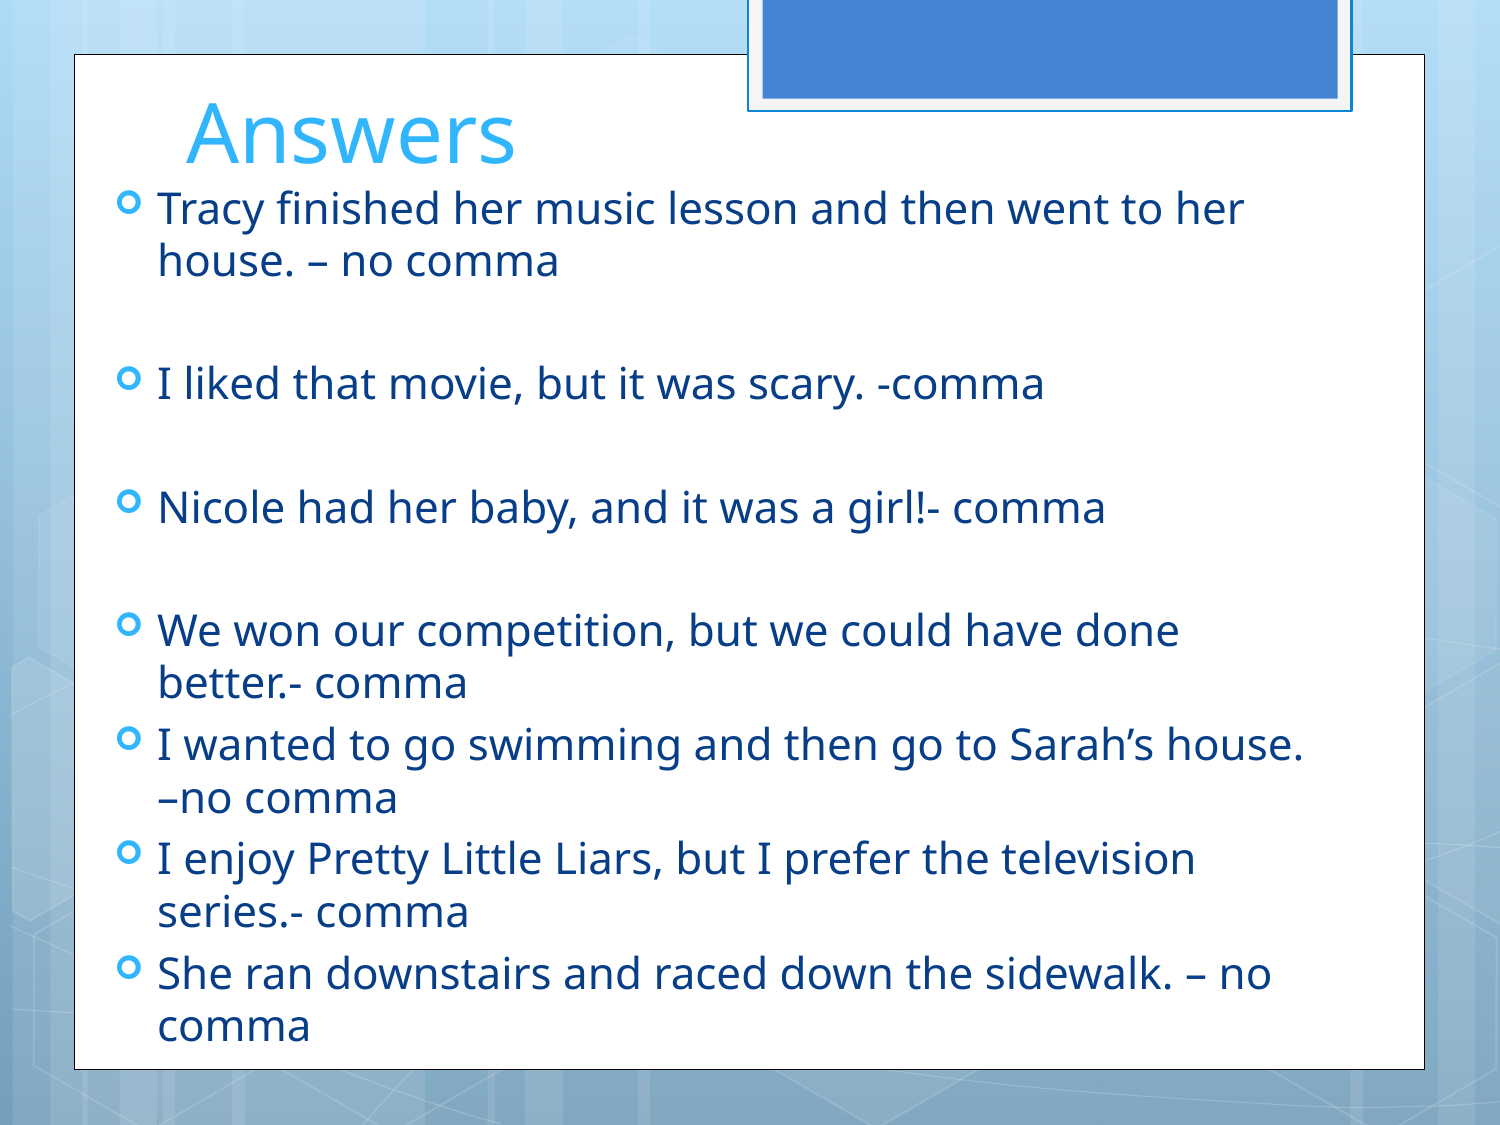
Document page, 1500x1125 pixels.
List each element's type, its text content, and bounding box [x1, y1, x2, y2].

title Answers [171, 0, 1324, 172]
list Tracy finished her music lesson and then went to her house. – no comma I liked that movie, but it was scary. -comma Nicole had her baby, and it was a girl!- comma We won our competition, but we could have done better.- comma I wanted to go swimming and then go to Sarah’s house. –no comma I enjoy Pretty Little Liars, but I prefer the television series.- comma She ran downstairs and raced down the sidewalk. – no comma [88, 172, 1329, 1059]
